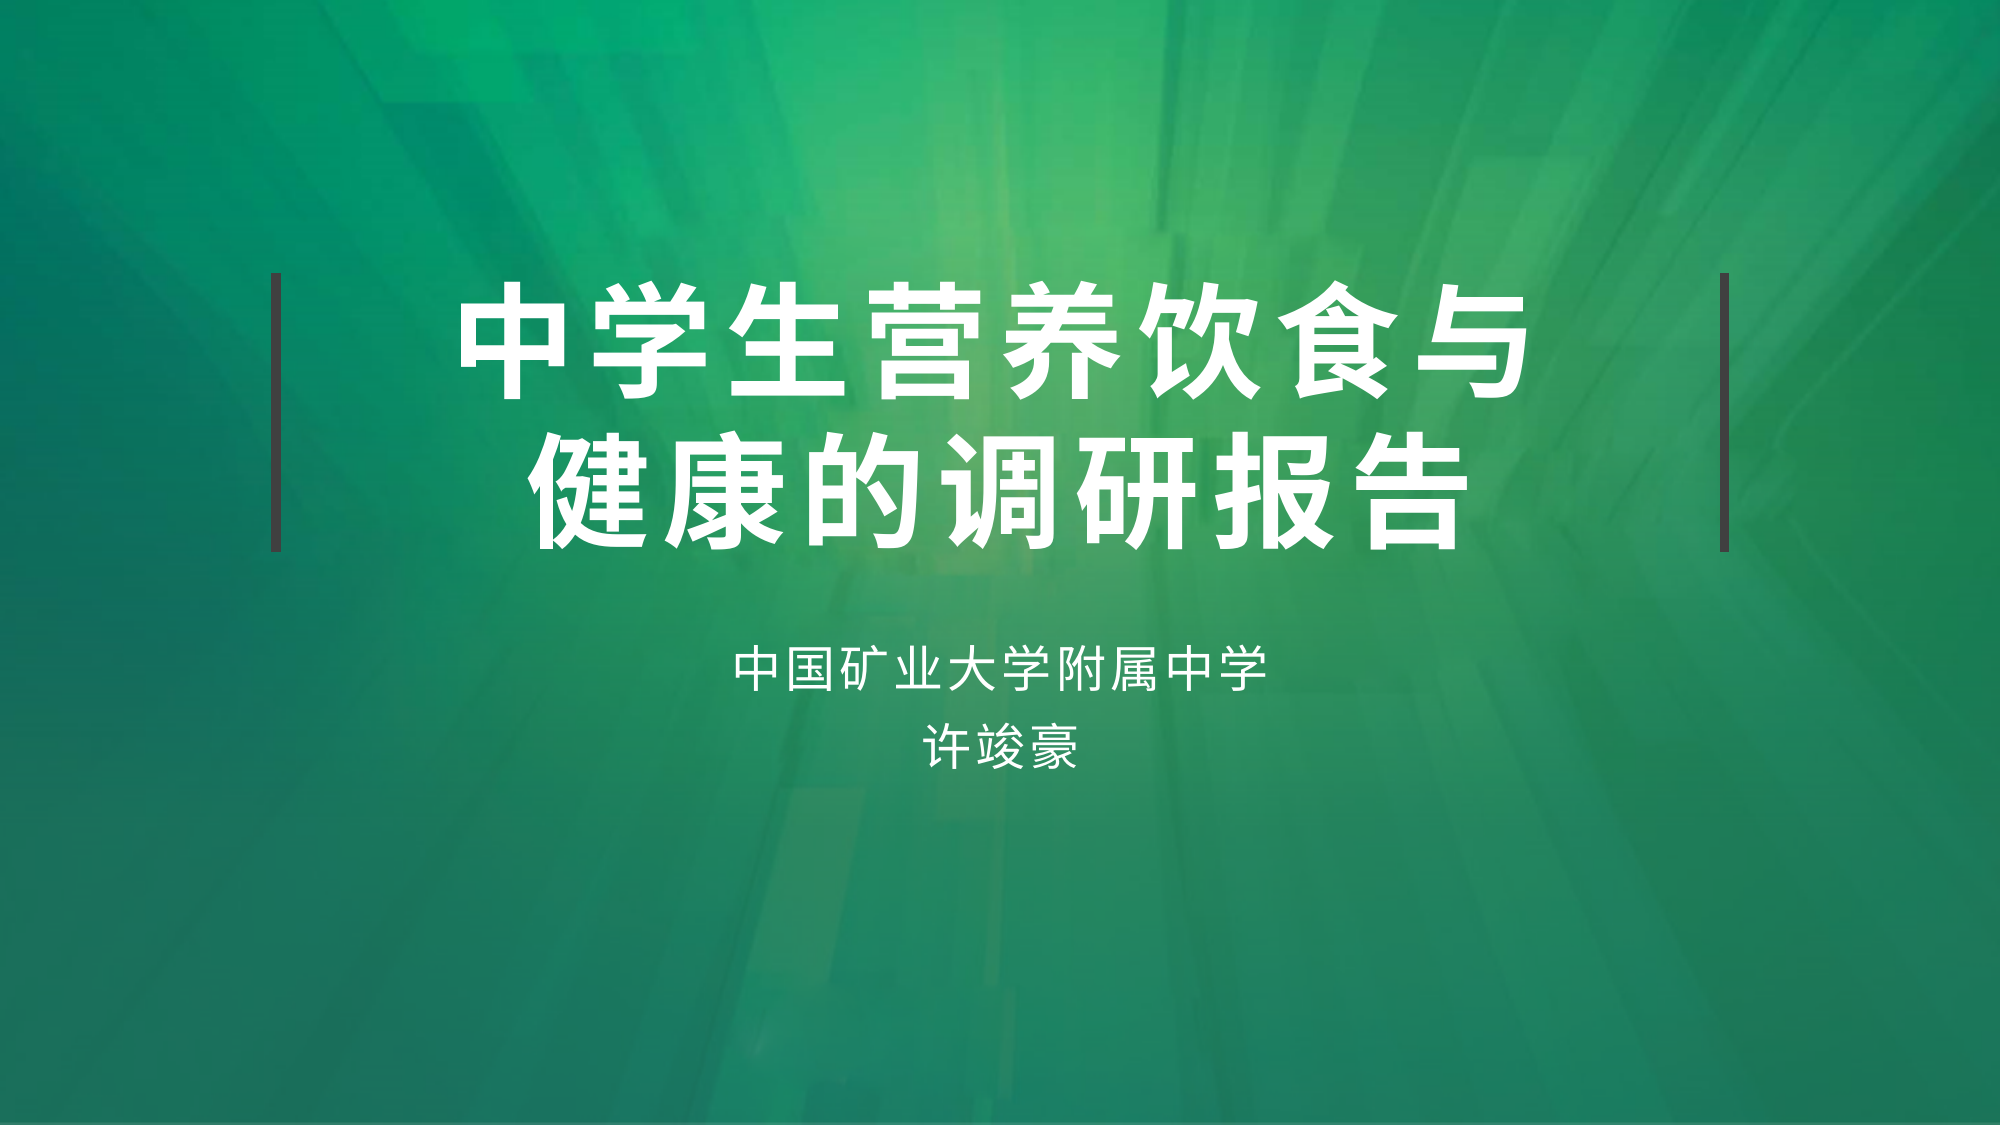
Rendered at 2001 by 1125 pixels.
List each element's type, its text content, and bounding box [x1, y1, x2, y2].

subtitle 中国矿业大学附属中学 许竣豪 [457, 619, 1543, 864]
title 中学生营养饮食与健康的调研报告 [449, 261, 1551, 564]
text_box [1720, 273, 1729, 552]
picture [0, 0, 2000, 1125]
text_box [271, 273, 281, 552]
